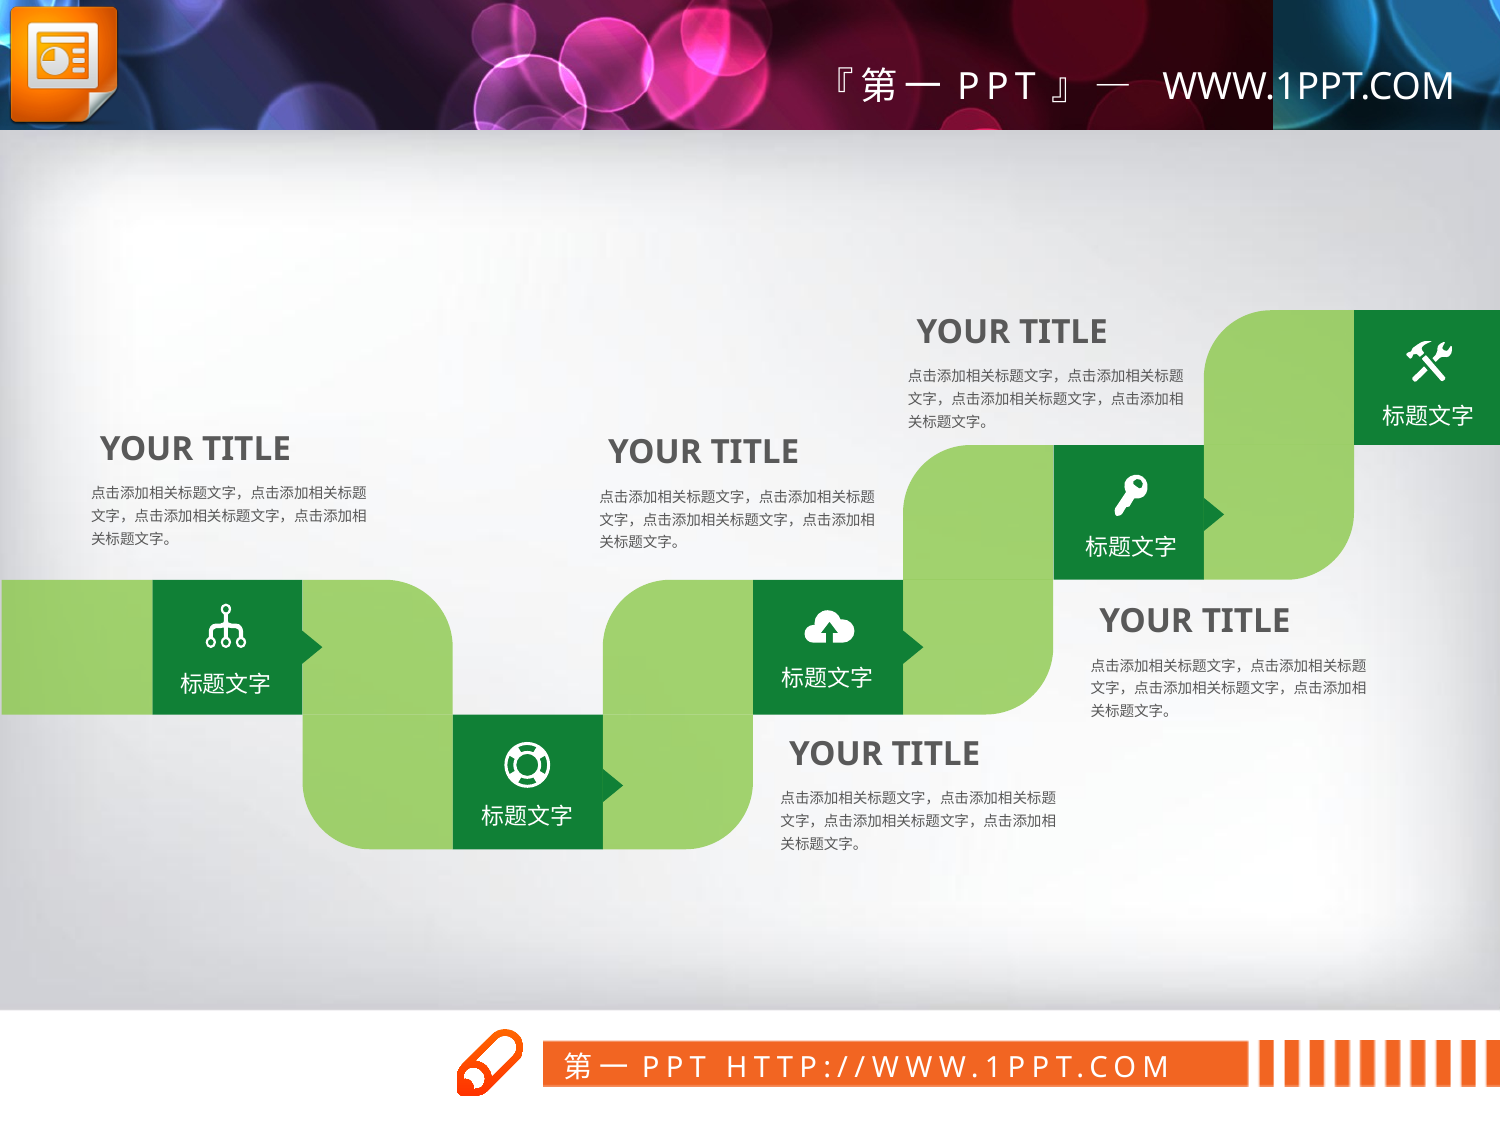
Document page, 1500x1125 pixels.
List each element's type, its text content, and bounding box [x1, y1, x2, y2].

picture [0, 0, 1500, 1012]
picture [543, 1040, 1500, 1087]
text_box YOUR TITLE [893, 302, 1248, 308]
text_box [1, 309, 1500, 850]
